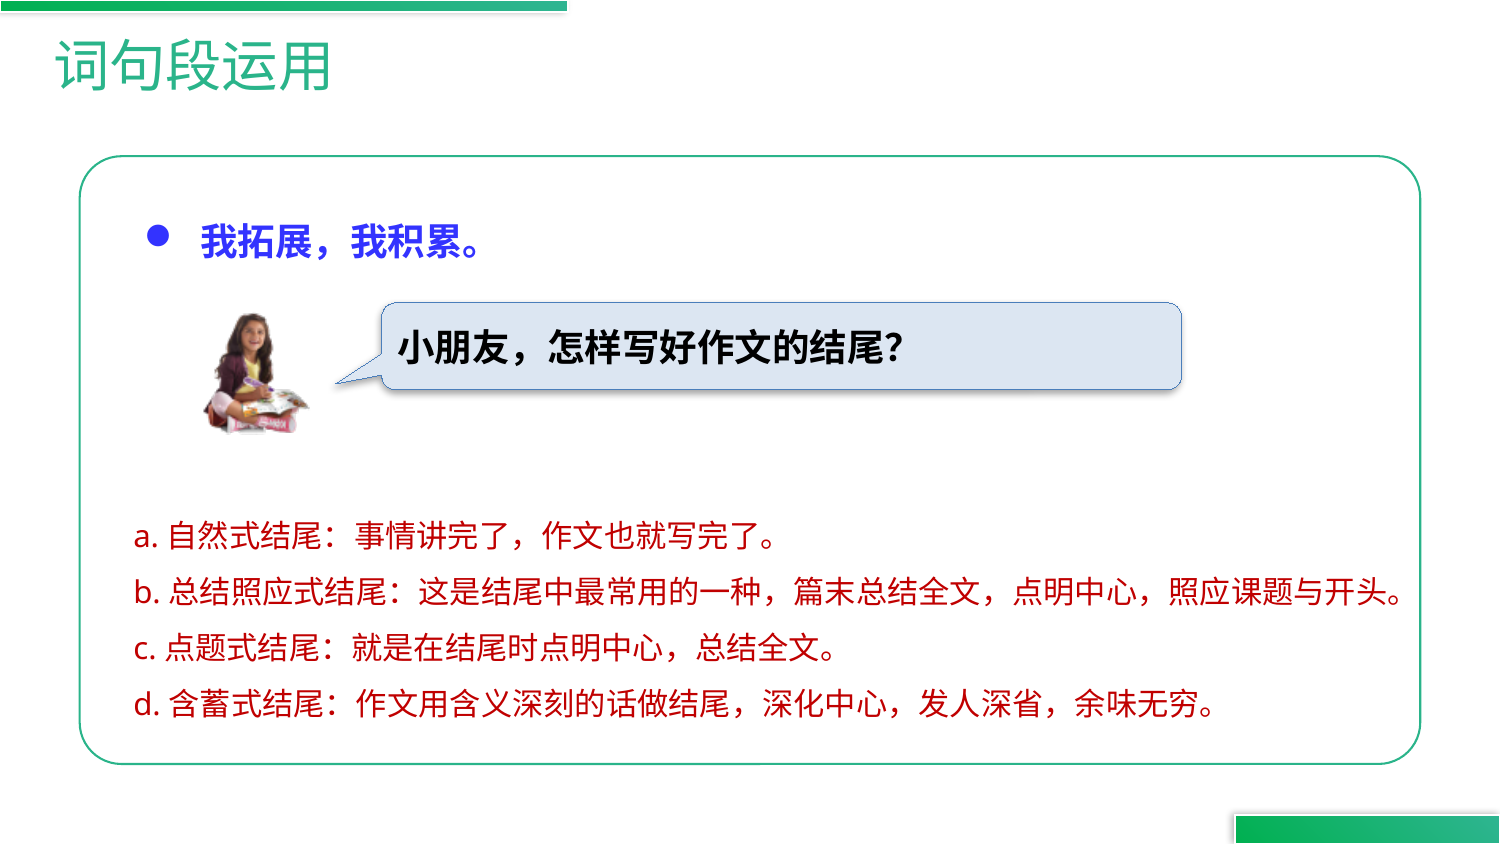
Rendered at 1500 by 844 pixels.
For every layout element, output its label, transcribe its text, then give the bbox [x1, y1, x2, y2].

text_box a.自然式结尾：事情讲完了，作文也就写完了。 b.总结照应式结尾：这是结尾中最常用的一种，篇末总结全文，点明中心，照应课题与开头。 c.点题式结尾：就是在结尾时点明中心，总结全文。 d.含蓄式结尾：作文用含义深刻的话做结尾，深化中心，发人深省，余味无穷。 [121, 491, 1442, 751]
picture [185, 295, 327, 452]
text_box 小朋友，怎样写好作文的结尾？ [335, 302, 1182, 390]
list 词句段运用 [41, 32, 382, 94]
text_box 我拓展，我积累。 [132, 190, 512, 269]
